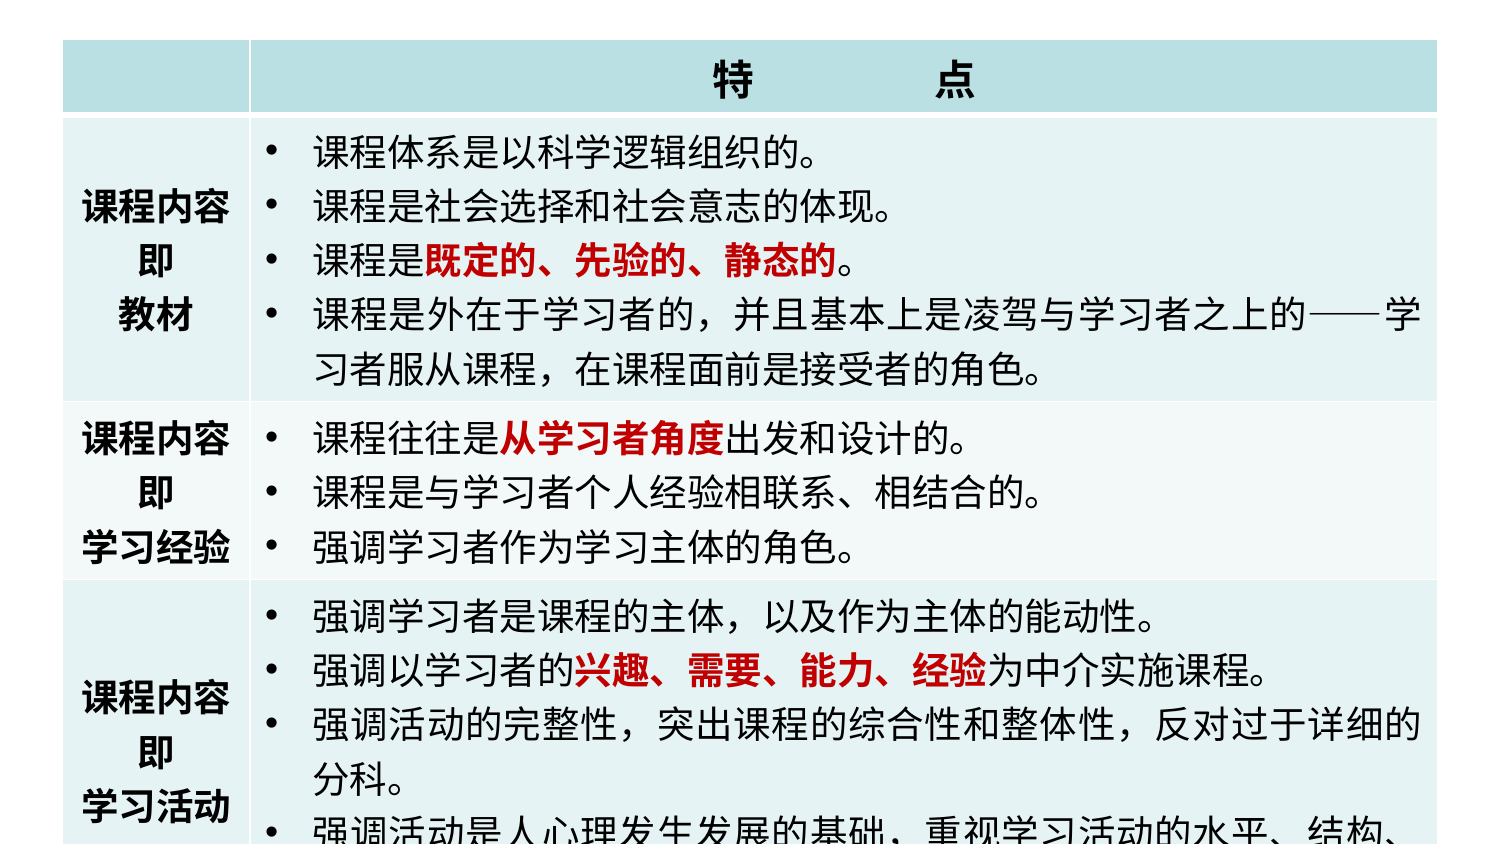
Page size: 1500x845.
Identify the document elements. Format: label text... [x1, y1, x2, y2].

table_cell 课程内容 即 教材 [63, 118, 249, 401]
table_header 特 点 [251, 40, 1437, 112]
table_cell 强调学习者是课程的主体，以及作为主体的能动性。 强调以学习者的兴趣、需要、能力、经验为中介实施课程。 强调活动的完整性，突出课程的综合性和整体性，反对过于详细的分科。 强调活动是人心理发生发展的基础，重视学习活动的水平、结构、方式，特别是学习者与课程各因素的关系。 [251, 580, 1437, 844]
table_cell 课程往往是从学习者角度出发和设计的。 课程是与学习者个人经验相联系、相结合的。 强调学习者作为学习主体的角色。 [251, 402, 1437, 579]
table_cell 课程内容即 学习活动 [63, 580, 249, 844]
table_cell 课程内容即 学习经验 [63, 402, 249, 579]
table_cell 课程体系是以科学逻辑组织的。 课程是社会选择和社会意志的体现。 课程是既定的、先验的、静态的。 课程是外在于学习者的，并且基本上是凌驾与学习者之上的——学习者服从课程，在课程面前是接受者的角色。 [251, 118, 1437, 401]
table_header [63, 40, 249, 112]
